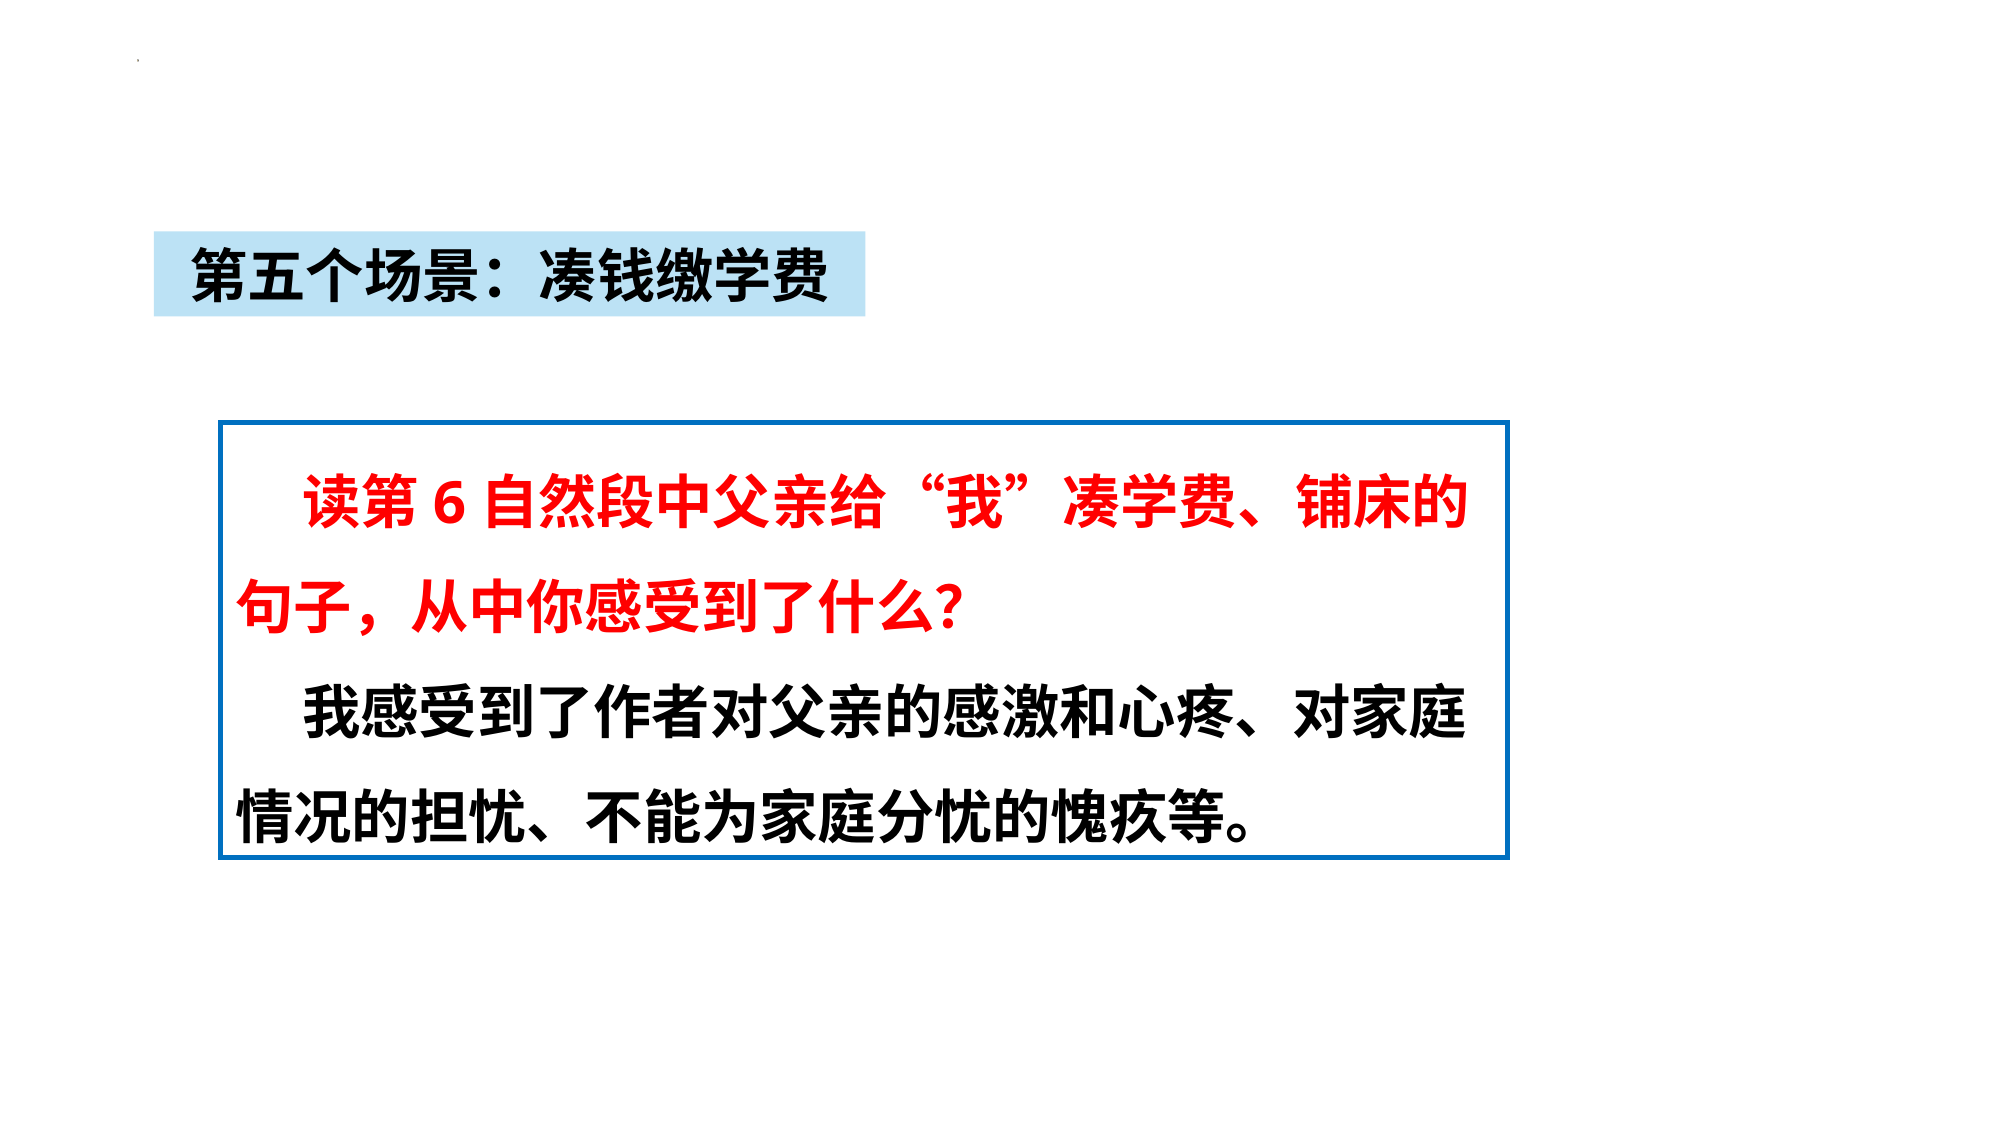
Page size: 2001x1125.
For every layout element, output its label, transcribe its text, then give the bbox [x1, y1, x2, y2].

text_box 读第6自然段中父亲给“我”凑学费、铺床的句子，从中你感受到了什么？ 我感受到了作者对父亲的感激和心疼、对家庭情况的担忧、不能为家庭分忧的愧疚等。 [220, 422, 1508, 858]
text_box 第五个场景：凑钱缴学费 [153, 231, 866, 317]
